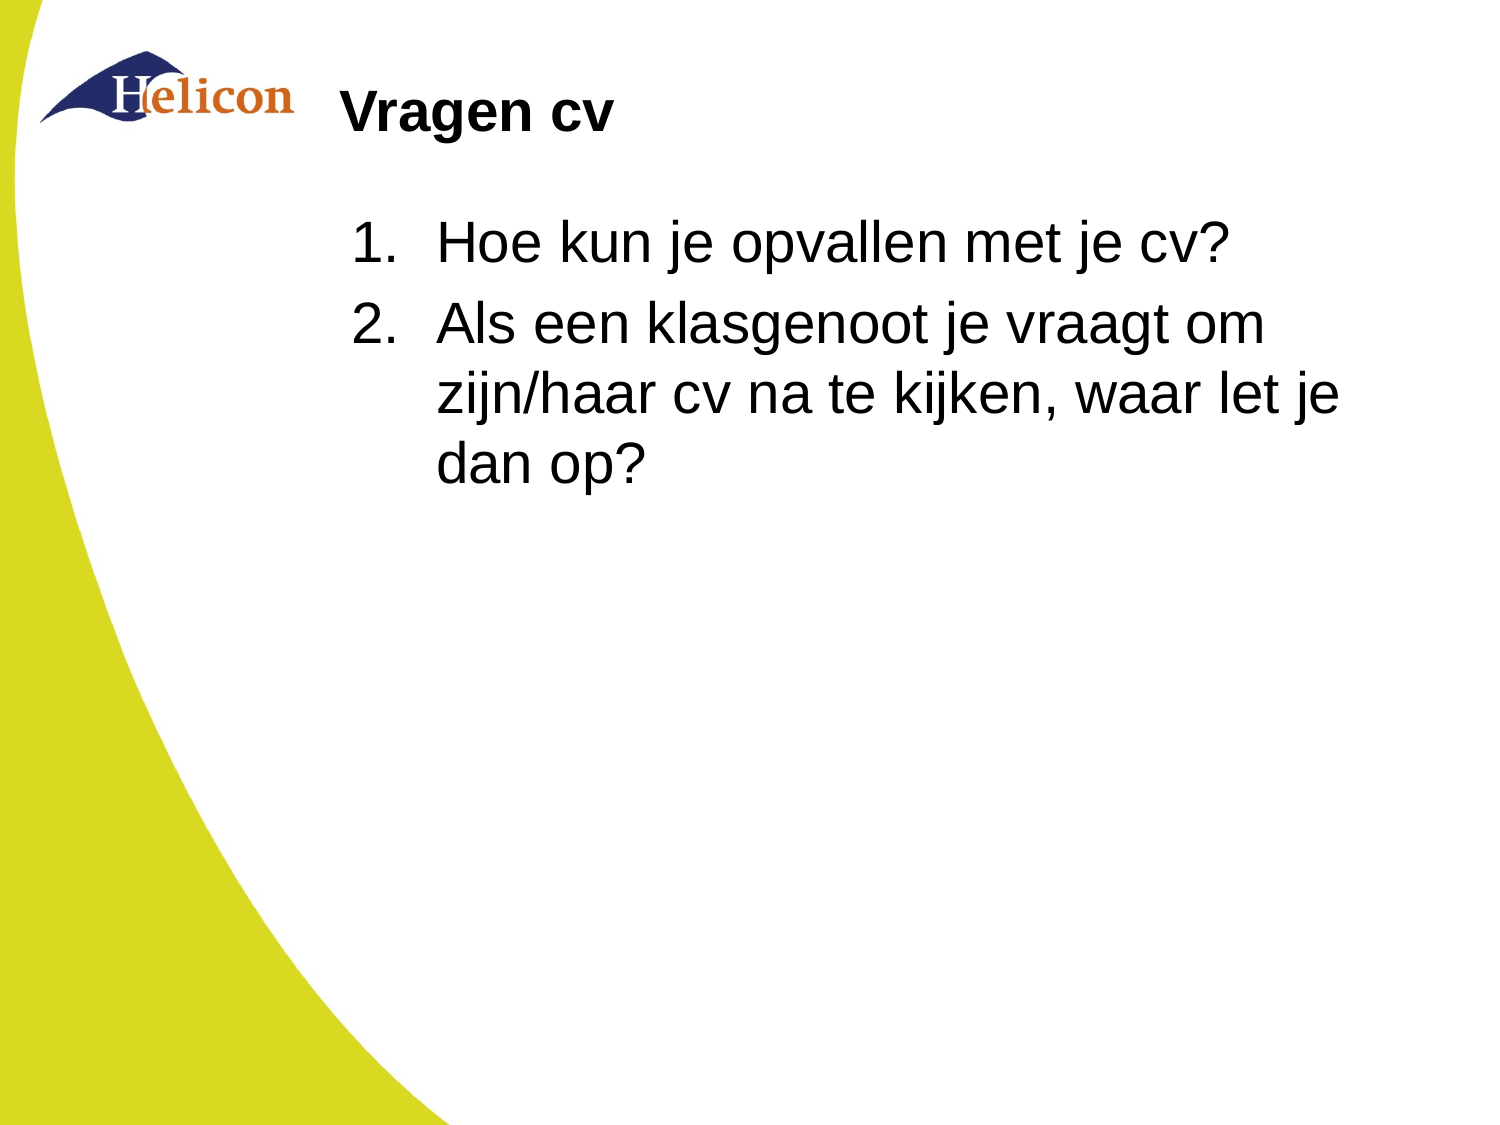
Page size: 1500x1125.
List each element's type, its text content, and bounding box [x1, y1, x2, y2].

list Hoe kun je opvallen met je cv? Als een klasgenoot je vraagt om zijn/haar cv na te kijken, waar let je dan op? [336, 196, 1425, 1005]
picture [0, 0, 1500, 1125]
title Vragen cv [324, 54, 1415, 161]
